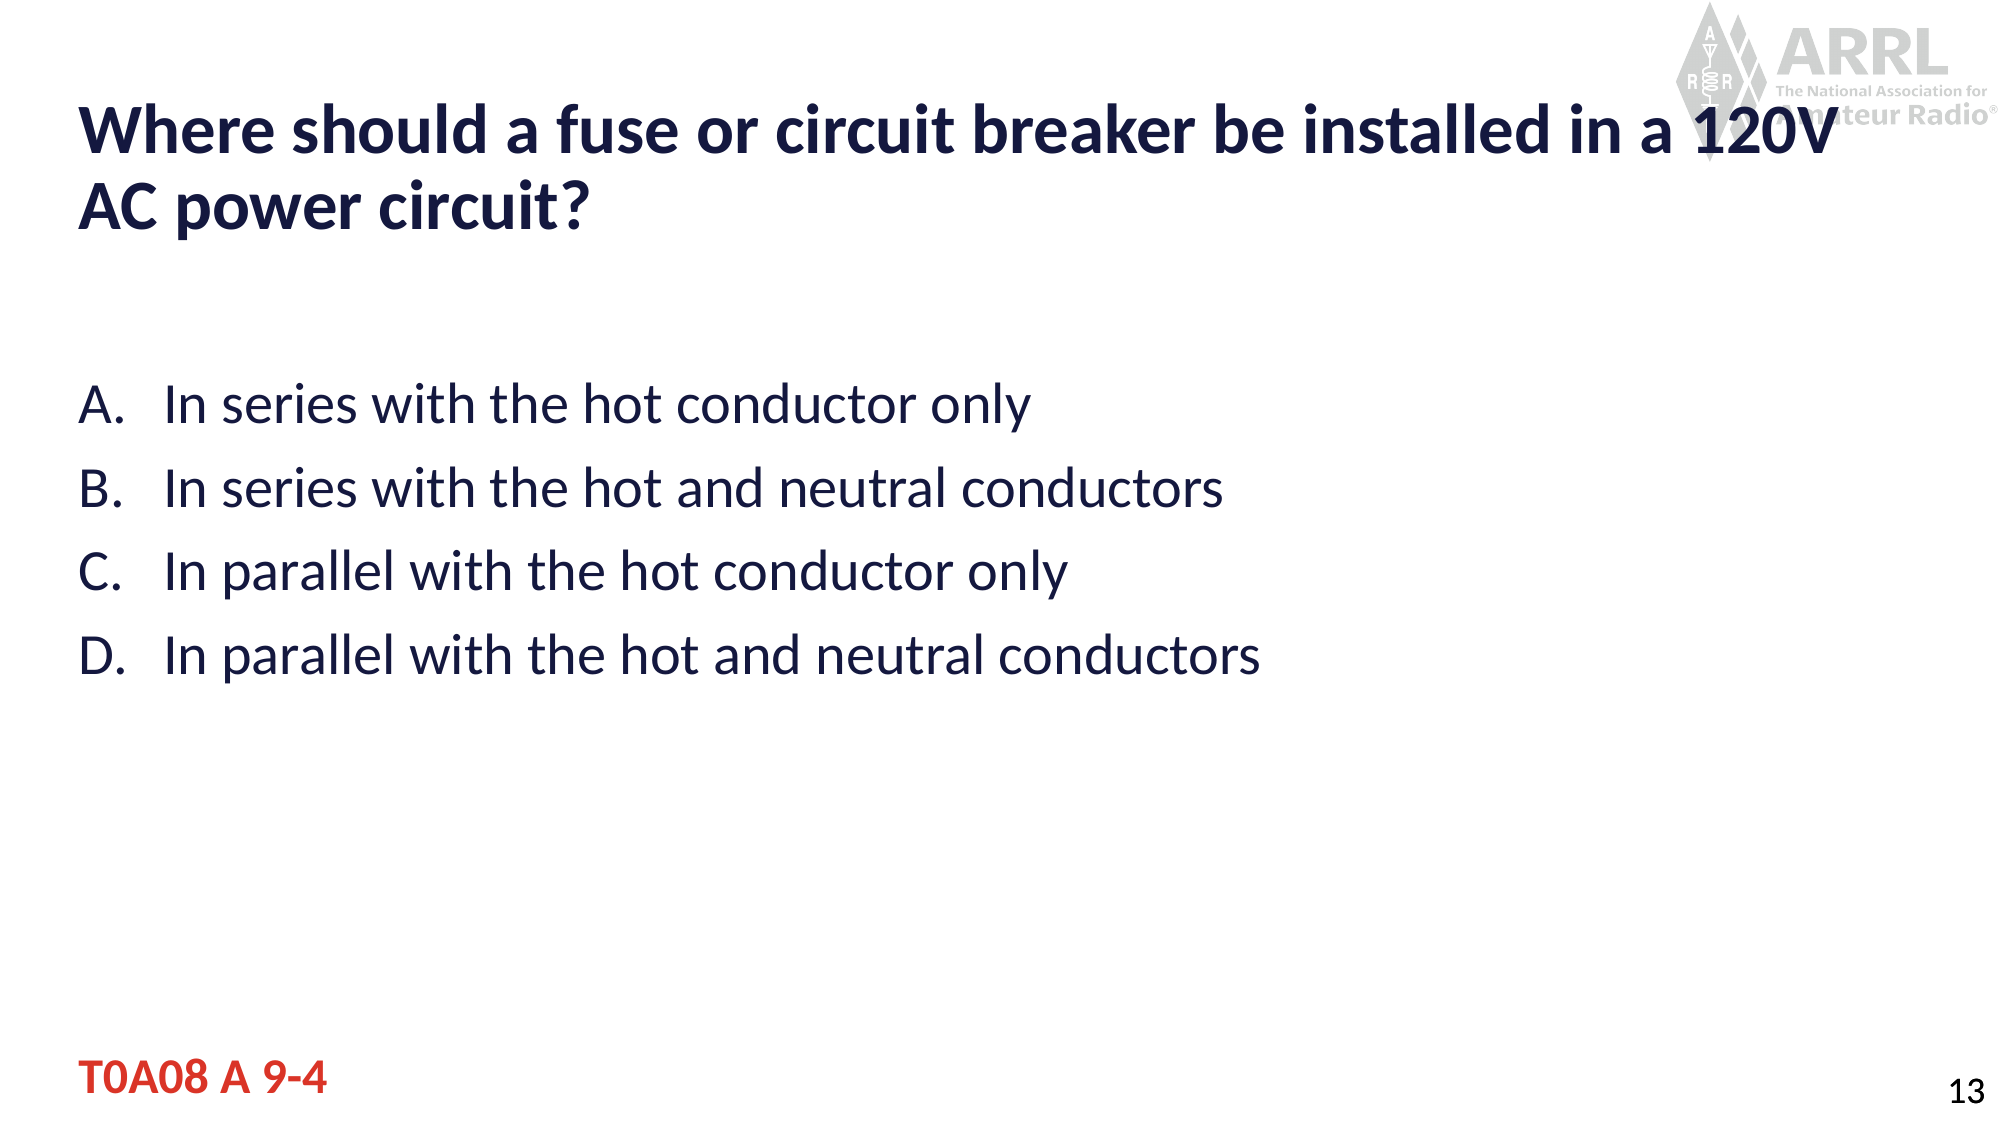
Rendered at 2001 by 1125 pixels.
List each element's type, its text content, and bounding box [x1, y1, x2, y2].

list In series with the hot conductor only In series with the hot and neutral conductors In parallel with the hot conductor only In parallel with the hot and neutral conductors [63, 365, 1863, 989]
title Where should a fuse or circuit breaker be installed in a 120V AC power circuit? [63, 59, 1863, 278]
picture [1674, 0, 2000, 164]
text_box T0A08 A 9-4 [63, 1036, 921, 1112]
